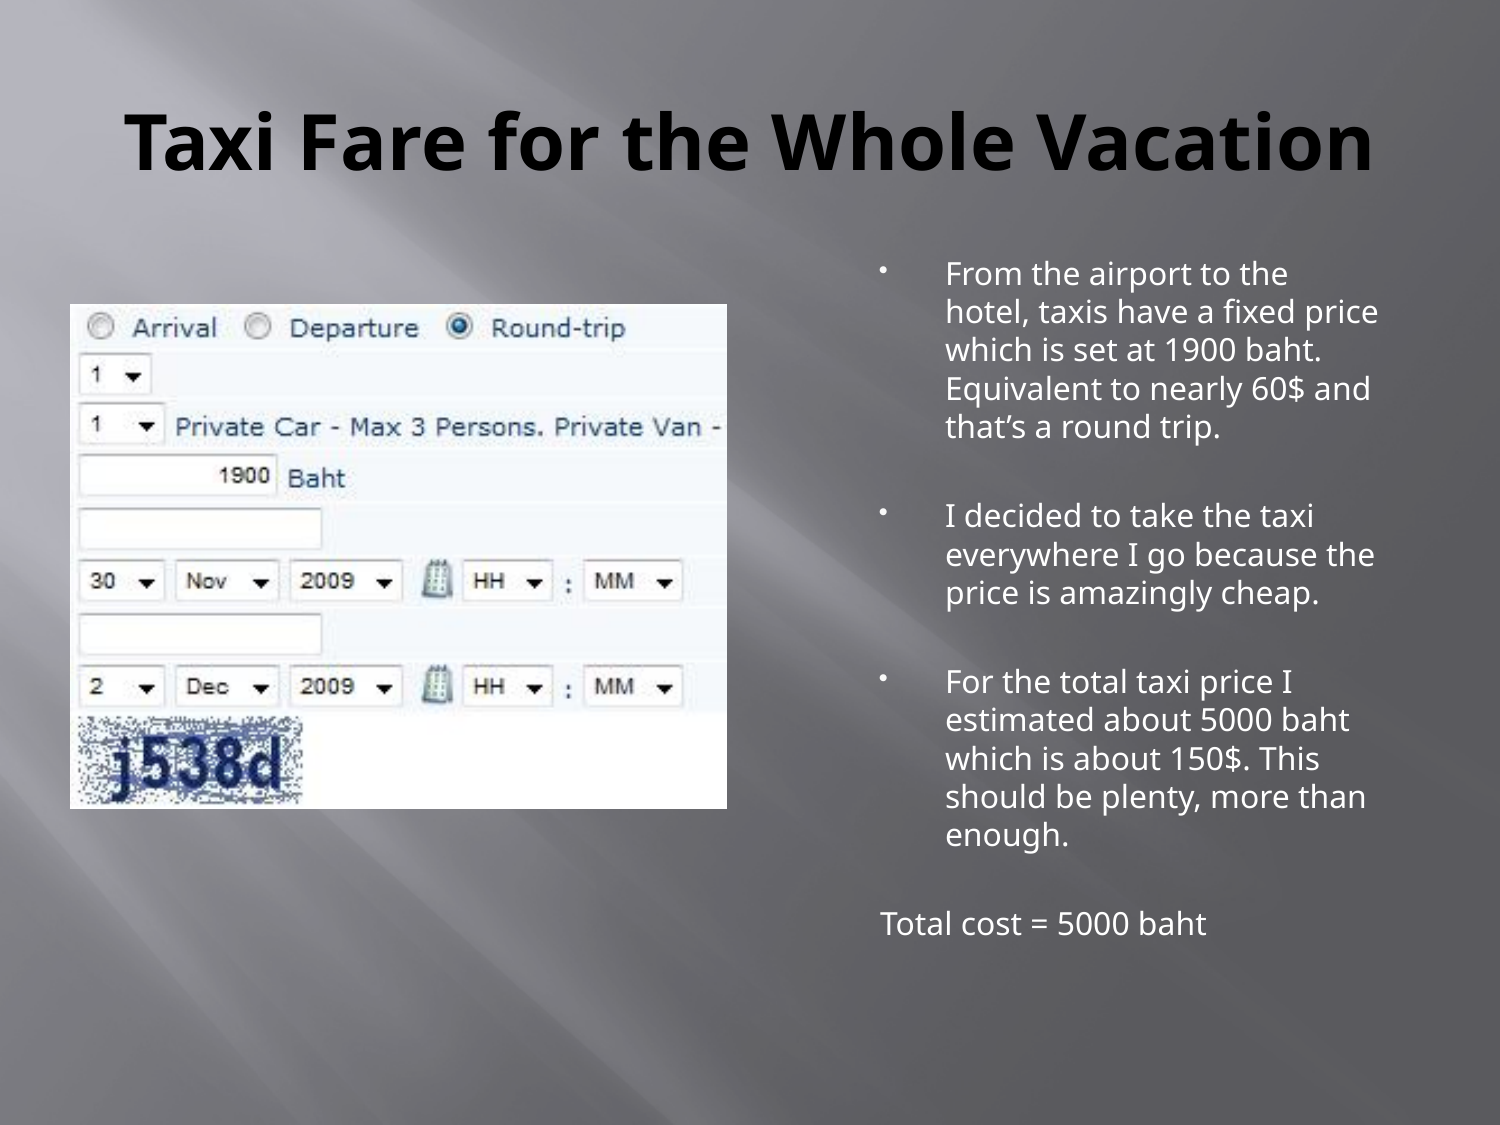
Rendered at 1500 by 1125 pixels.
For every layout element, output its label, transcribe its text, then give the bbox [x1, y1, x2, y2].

picture [70, 304, 727, 809]
title Taxi Fare for the Whole Vacation [75, 45, 1425, 233]
list From the airport to the hotel, taxis have a fixed price which is set at 1900 baht. Equivalent to nearly 60$ and that’s a round trip. I decided to take the taxi everywhere I go because the price is amazingly cheap. For the total taxi price I estimated about 5000 baht which is about 150$. This should be plenty, more than enough. Total cost = 5000 baht [843, 246, 1395, 989]
